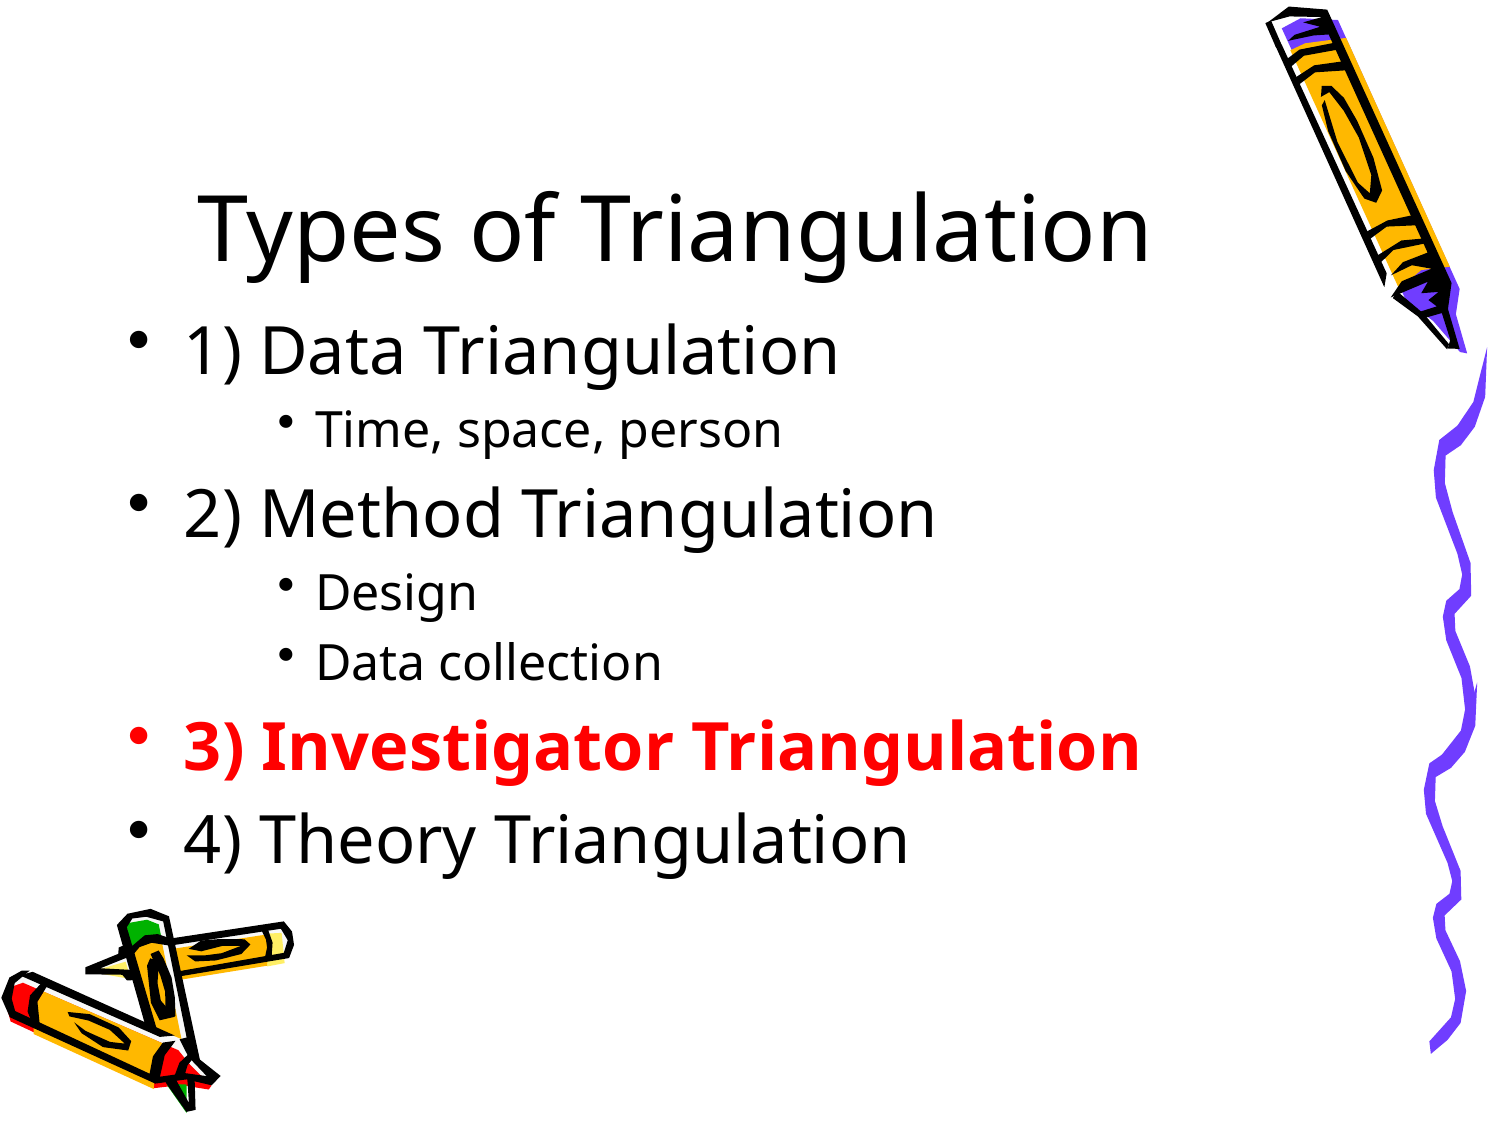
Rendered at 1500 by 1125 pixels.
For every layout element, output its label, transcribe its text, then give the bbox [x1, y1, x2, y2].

list 1) Data Triangulation Time, space, person 2) Method Triangulation Design Data collection 3) Investigator Triangulation 4) Theory Triangulation [112, 299, 1376, 901]
title Types of Triangulation [112, 24, 1240, 288]
